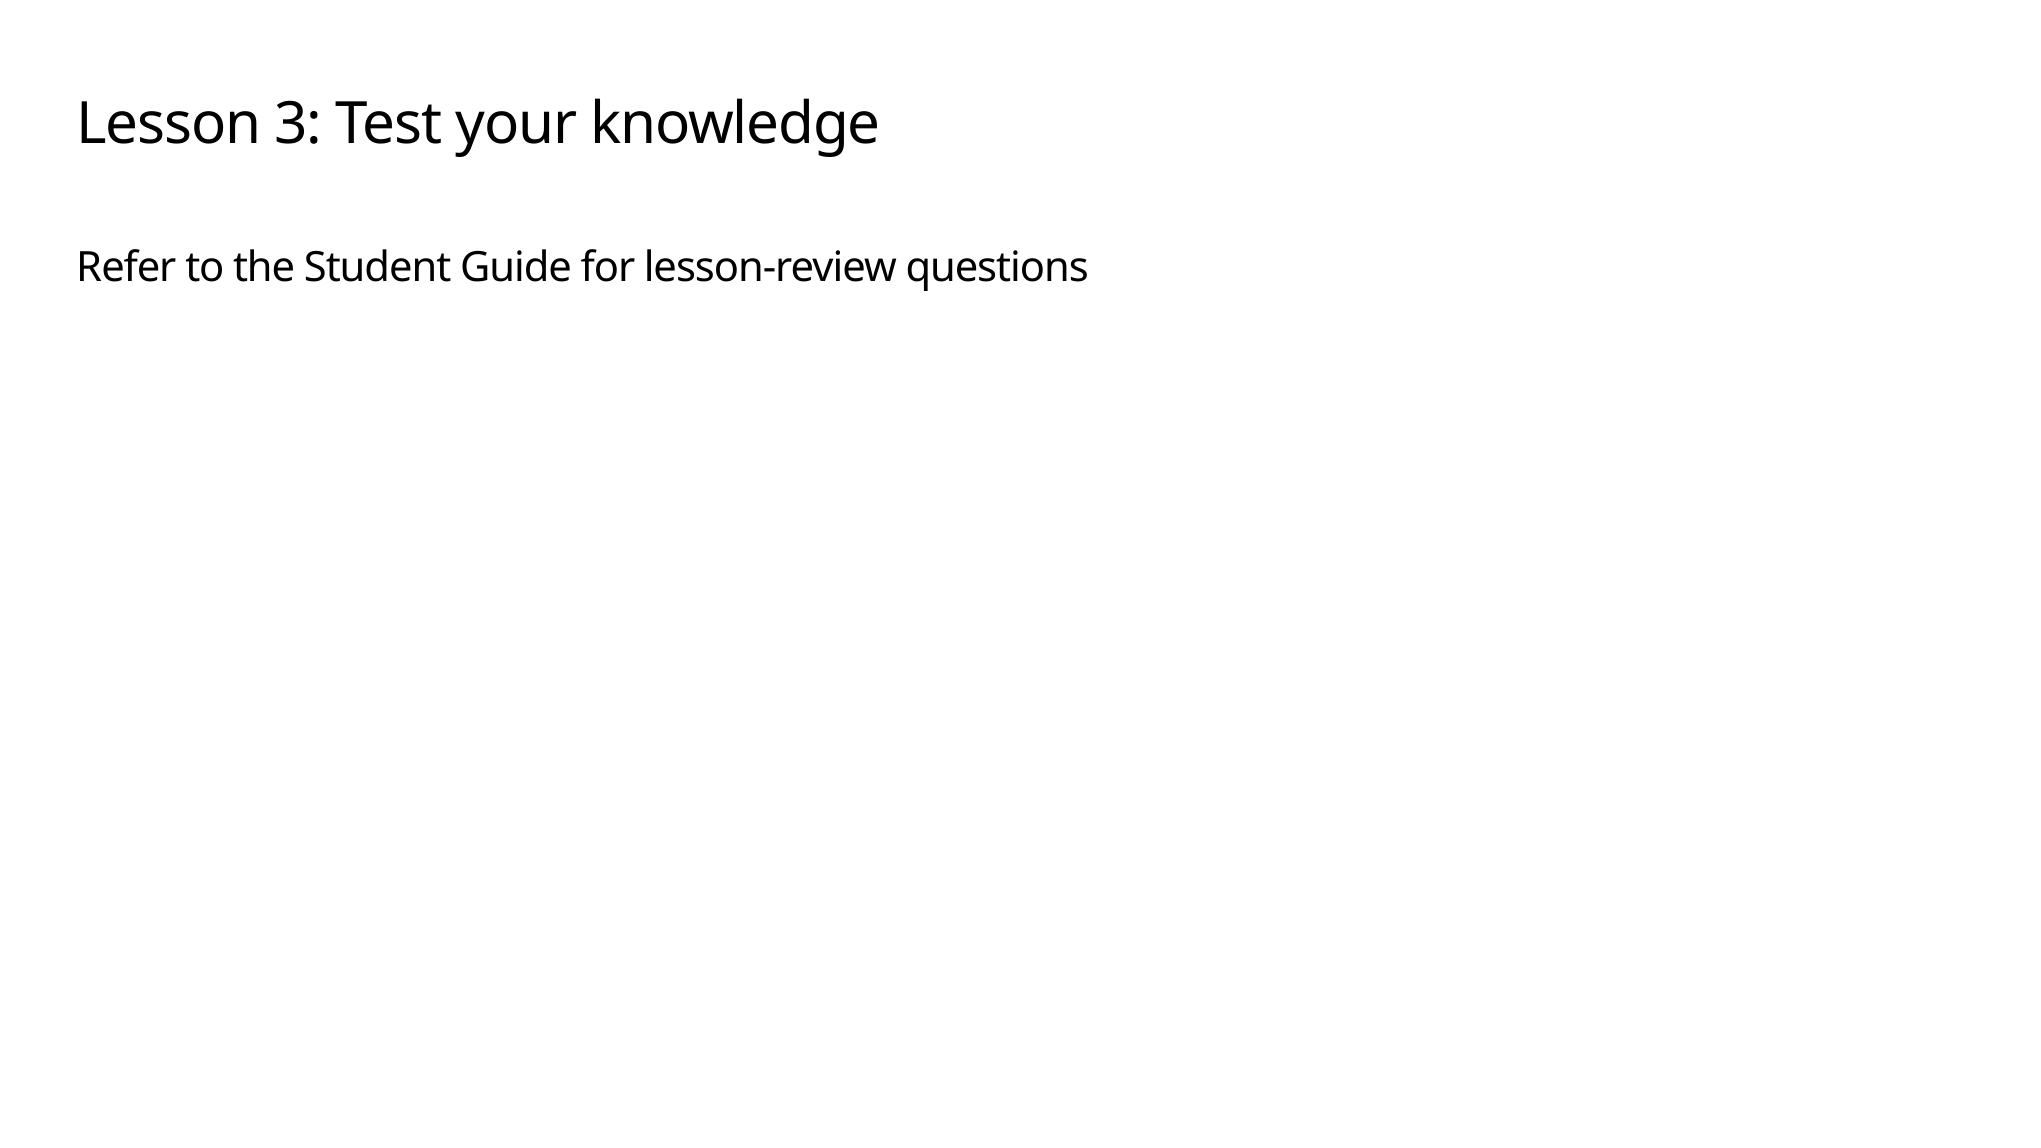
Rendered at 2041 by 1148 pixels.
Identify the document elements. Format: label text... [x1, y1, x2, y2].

list Refer to the Student Guide for lesson-review questions [76, 240, 1970, 1074]
title Lesson 3: Test your knowledge [76, 93, 1968, 161]
